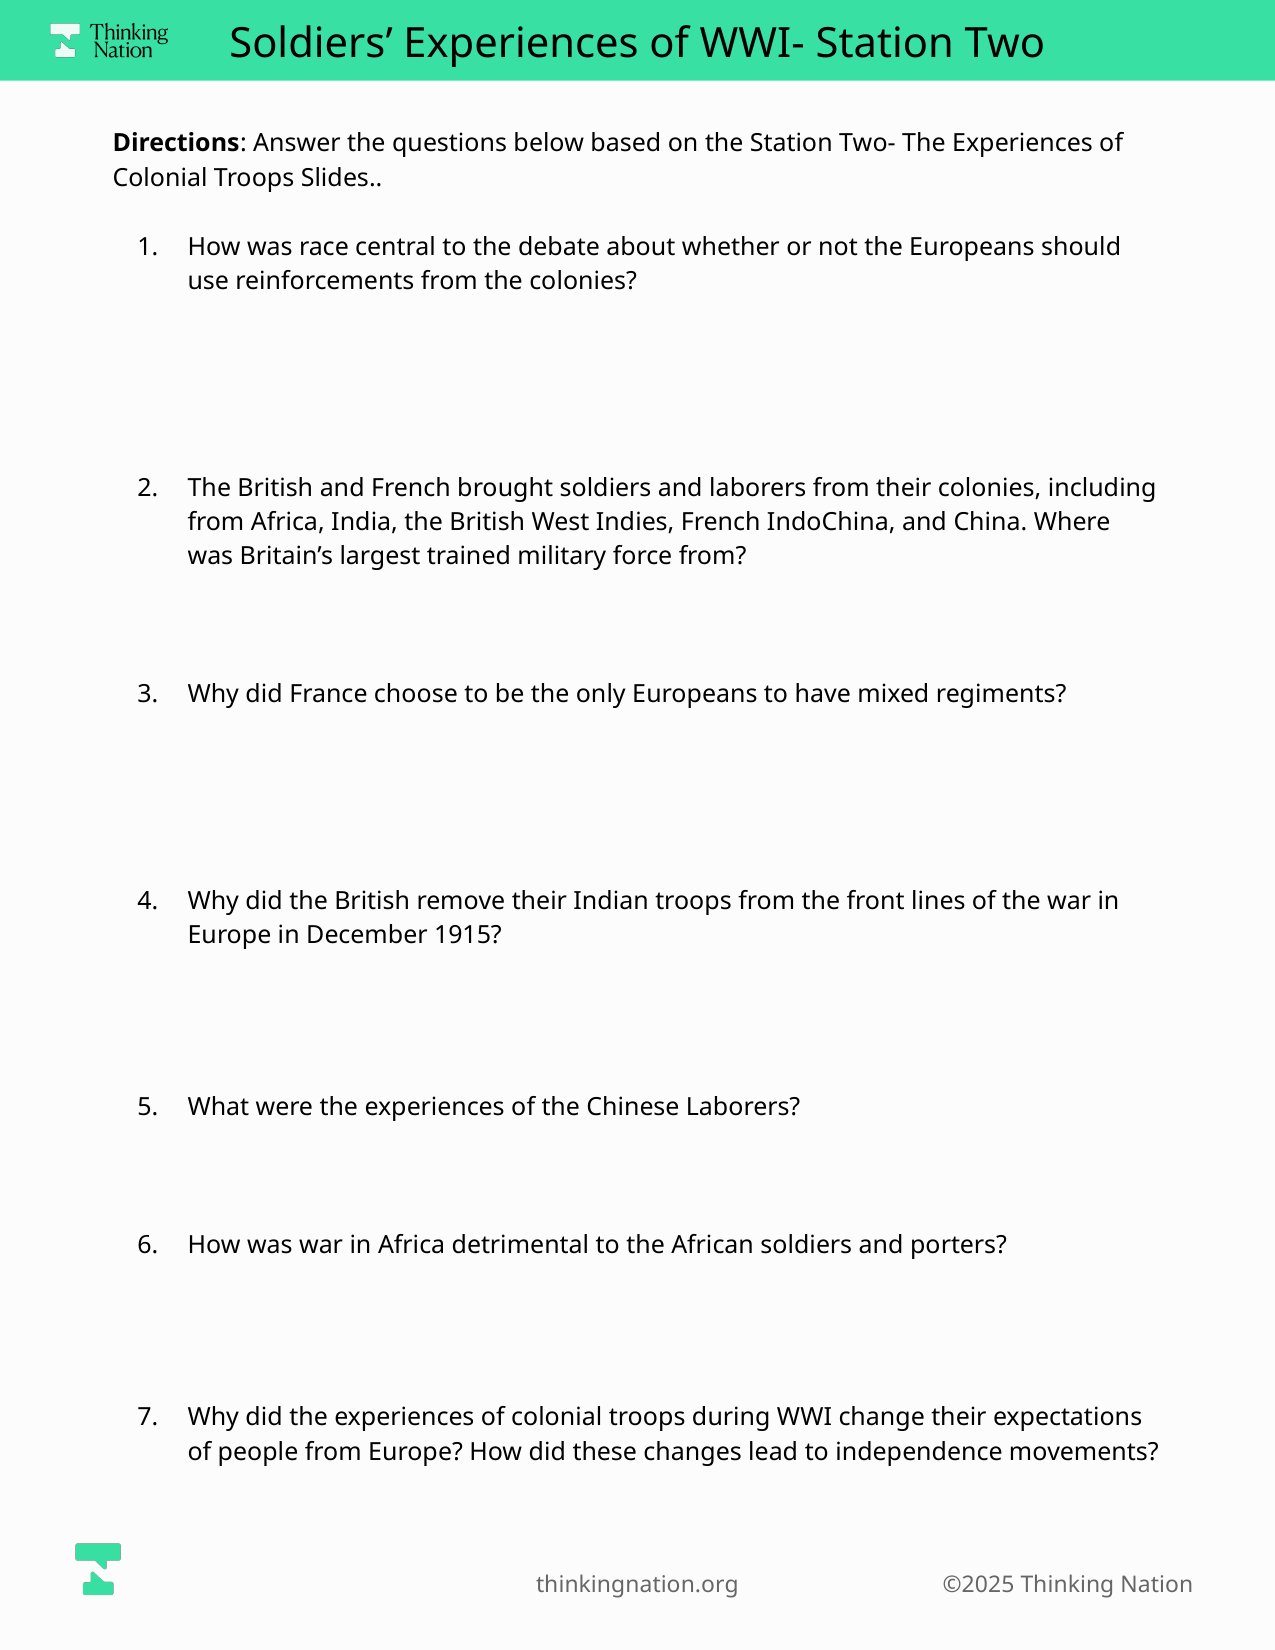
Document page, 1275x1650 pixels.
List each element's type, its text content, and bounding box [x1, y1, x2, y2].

picture [36, 12, 172, 69]
picture [62, 1533, 134, 1605]
text_box Directions: Answer the questions below based on the Station Two- The Experiences of Colonial Troops Slides.. How was race central to the debate about whether or not the Europeans should use reinforcements from the colonies? The British and French brought soldiers and laborers from their colonies, including from Africa, India, the British West Indies, French IndoChina, and China. Where was Britain’s largest trained military force from? Why did France choose to be the only Europeans to have mixed regiments? Why did the British remove their Indian troops from the front lines of the war in Europe in December 1915? What were the experiences of the Chinese Laborers? How was war in Africa detrimental to the African soldiers and porters? Why did the experiences of colonial troops during WWI change their expectations of people from Europe? How did these changes lead to independence movements? [97, 107, 1178, 1515]
text_box thinkingnation.org [486, 1553, 789, 1605]
text_box ©2025 Thinking Nation [907, 1553, 1210, 1605]
text_box Soldiers’ Experiences of WWI- Station Two [0, 0, 1275, 81]
